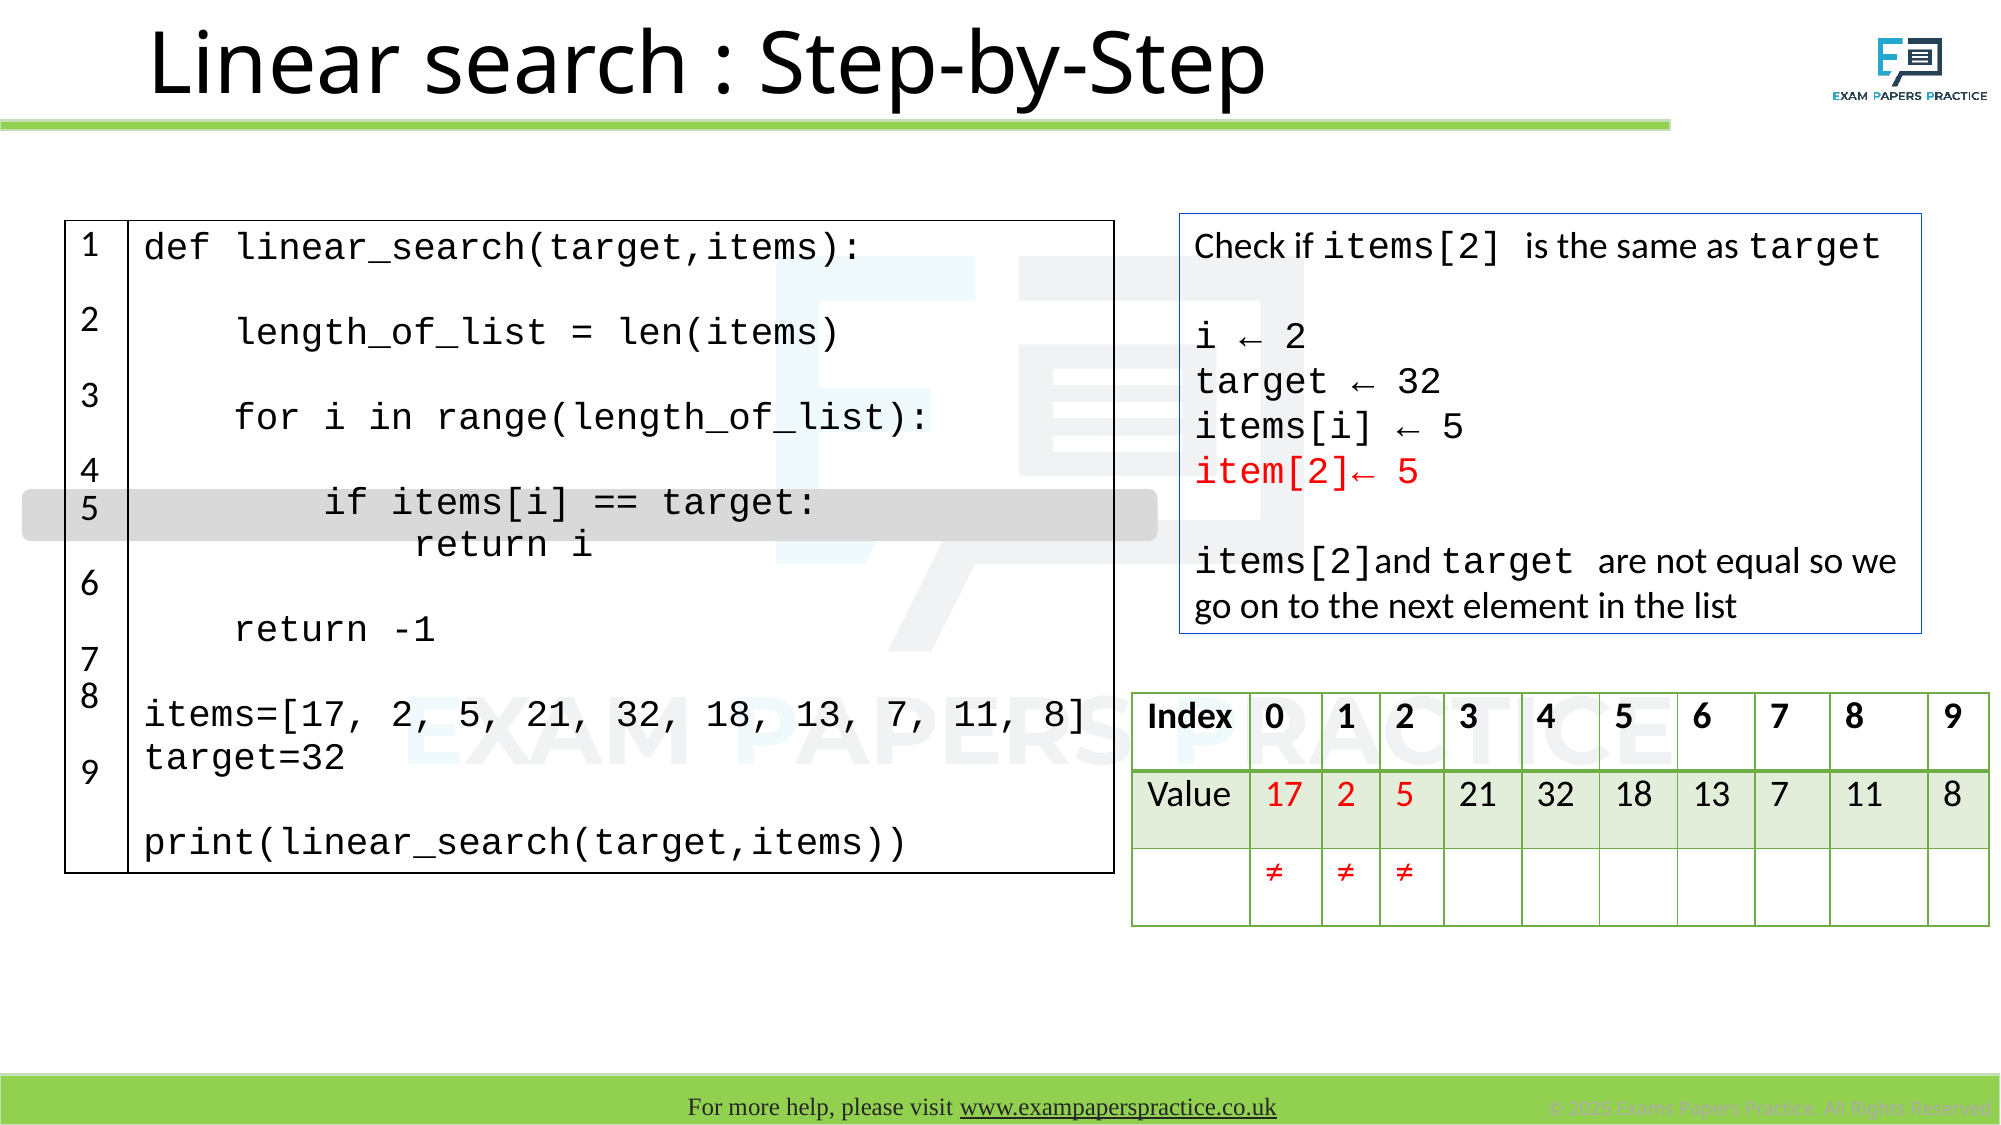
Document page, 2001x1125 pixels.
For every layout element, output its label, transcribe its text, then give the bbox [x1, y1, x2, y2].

table_header 0 [1251, 694, 1321, 769]
table_cell [1600, 849, 1677, 925]
table_cell ≠ [1251, 849, 1321, 925]
table_header 8 [1831, 694, 1927, 769]
table_cell [1678, 849, 1754, 925]
table_header 6 [1678, 694, 1754, 769]
table_cell ≠ [1381, 849, 1443, 925]
table_cell [1831, 849, 1927, 925]
table_cell 8 [1929, 773, 1988, 848]
table_cell 2 [1323, 773, 1379, 848]
table_cell 13 [1678, 773, 1754, 848]
table_cell [1133, 849, 1249, 925]
table_cell [1756, 849, 1829, 925]
table_cell Value [1133, 773, 1249, 848]
table_cell [1445, 849, 1521, 925]
table_header 2 [1381, 694, 1443, 769]
table_cell 21 [1445, 773, 1521, 848]
text_box [1115, 488, 1159, 543]
table_cell 11 [1831, 773, 1927, 848]
table_header def linear_search(target,items): length_of_list = len(items) for i in range(length_of_list): if items[i] == target: return i return -1 items=[17, 2, 5, 21, 32, 18, 13, 7, 11, 8] target=32 print(linear_search(target,items)) [129, 221, 1113, 872]
table_header 5 [1600, 694, 1677, 769]
table_cell 18 [1600, 773, 1677, 848]
text_box [20, 488, 64, 543]
table_header 7 [1756, 694, 1829, 769]
table_header 4 [1523, 694, 1599, 769]
table_cell 32 [1523, 773, 1599, 848]
text_box Check if items[2] is the same as target i ← 2 target ← 32 items[i] ← 5 item[2]← 5 items[2]and target are not equal so we go on to the next element in the list [1179, 213, 1922, 634]
table_cell 5 [1381, 773, 1443, 848]
table_header 1 [1323, 694, 1379, 769]
table_cell ≠ [1323, 849, 1379, 925]
table_cell 17 [1251, 773, 1321, 848]
table_cell 7 [1756, 773, 1829, 848]
table_cell [1523, 849, 1599, 925]
table_header 1 2 3 4 5 6 7 8 9 [66, 221, 127, 872]
table_cell [1929, 849, 1988, 925]
table_header 9 [1929, 694, 1988, 769]
title Linear search : Step-by-Step [132, 11, 1858, 121]
table_header 3 [1445, 694, 1521, 769]
table_header Index [1133, 694, 1249, 769]
